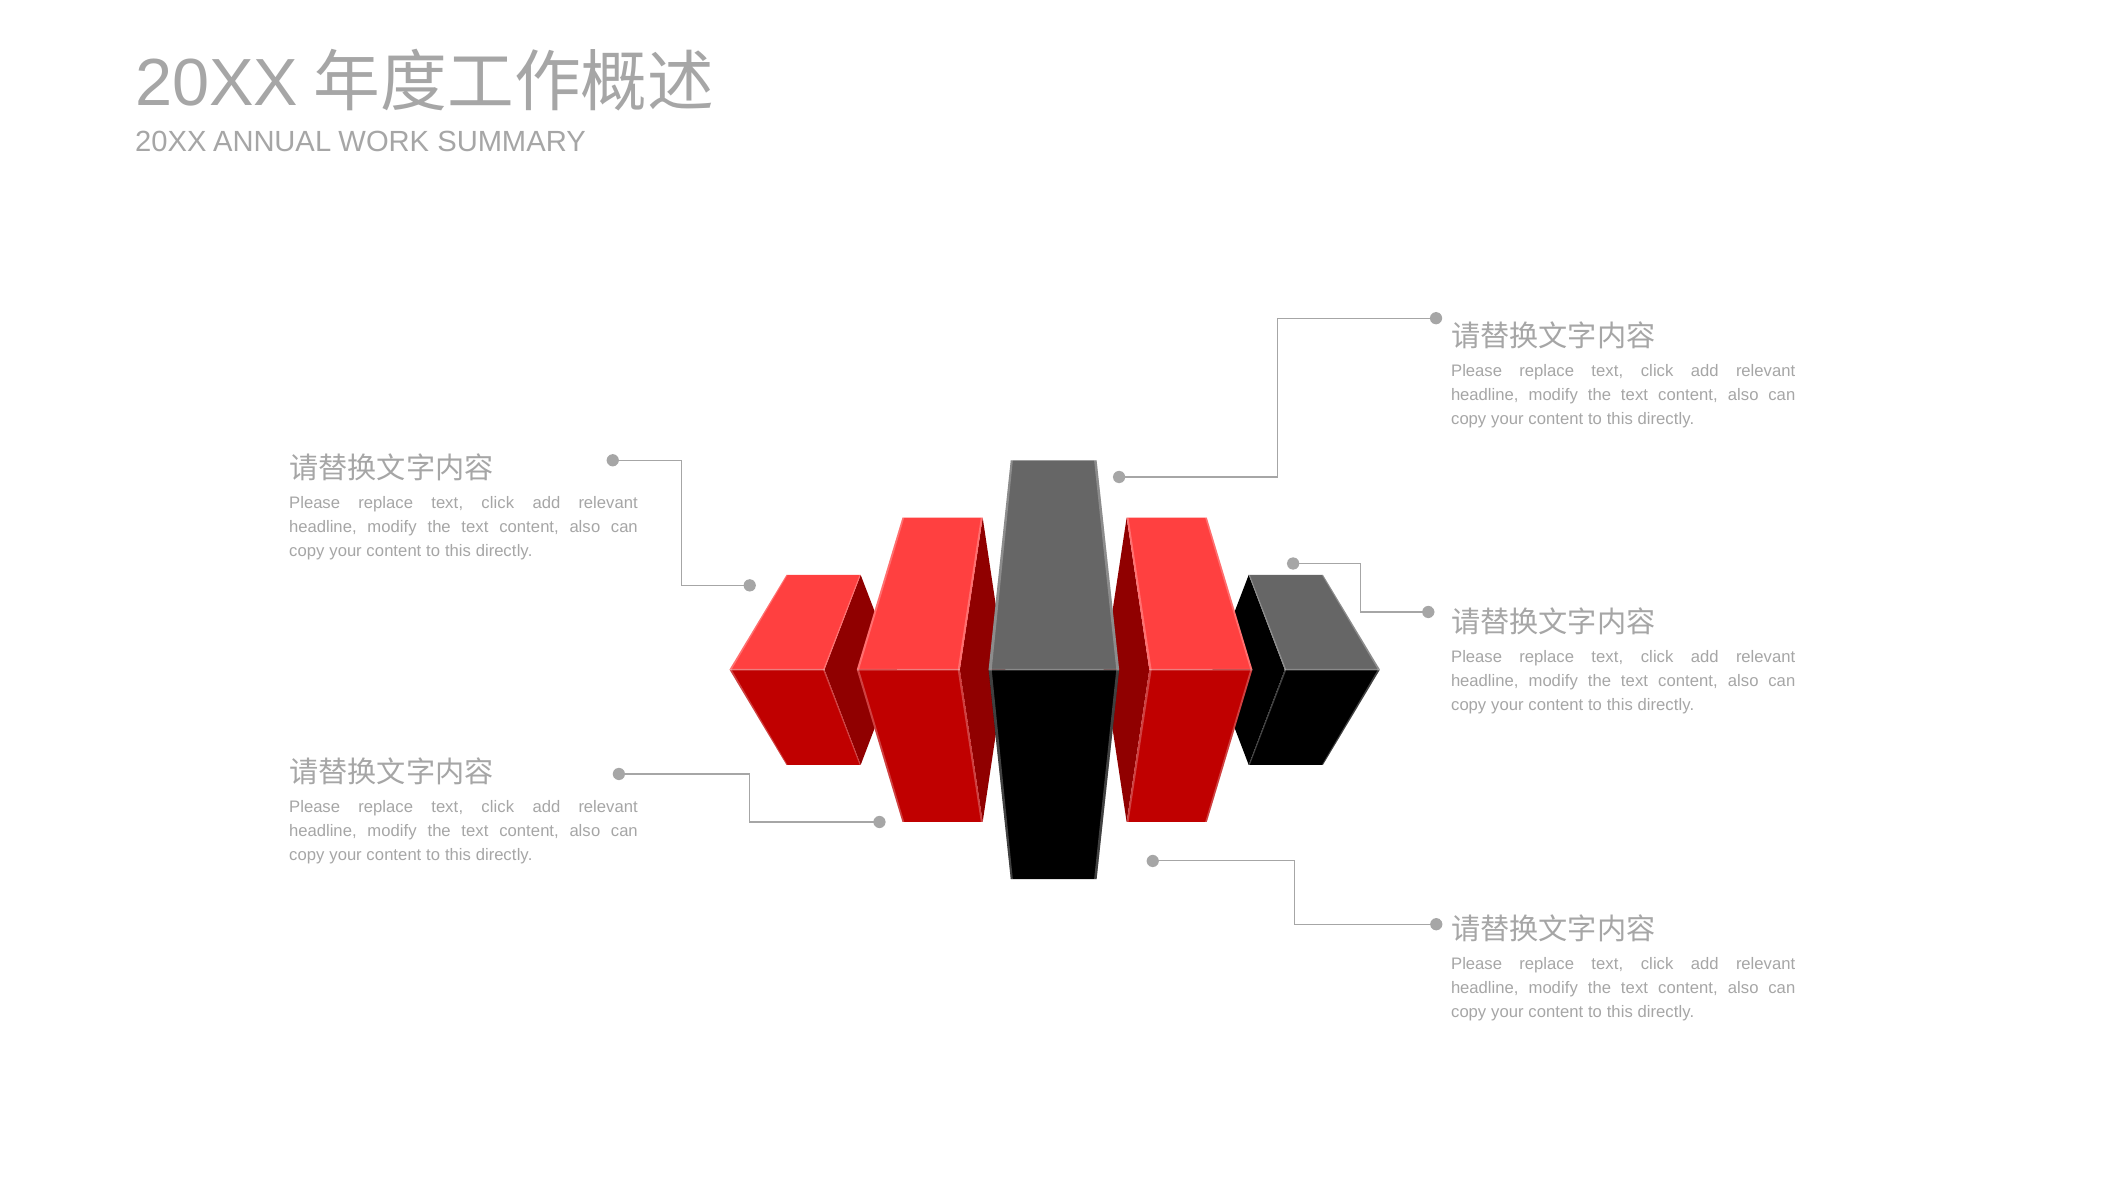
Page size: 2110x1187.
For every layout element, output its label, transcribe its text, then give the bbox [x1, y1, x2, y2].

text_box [1293, 563, 1429, 613]
text_box Please replace text, click add relevant headline, modify the text content, also can copy your content to this directly. [274, 480, 612, 567]
text_box Please replace text, click add relevant headline, modify the text content, also can copy your content to this directly. [1437, 348, 1811, 436]
text_box 20XX年度工作概述 [135, 38, 783, 119]
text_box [618, 774, 880, 823]
text_box Please replace text, click add relevant headline, modify the text content, also can copy your content to this directly. [1436, 941, 1811, 1029]
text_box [612, 460, 750, 586]
text_box 请替换文字内容 [274, 434, 523, 492]
text_box 20XX ANNUAL WORK SUMMARY [135, 122, 596, 158]
text_box Please replace text, click add relevant headline, modify the text content, also can copy your content to this directly. [274, 785, 654, 872]
text_box 请替换文字内容 [1436, 302, 1682, 360]
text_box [1119, 318, 1437, 477]
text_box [729, 460, 1380, 880]
text_box Please replace text, click add relevant headline, modify the text content, also can copy your content to this directly. [1436, 634, 1811, 722]
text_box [1152, 860, 1437, 923]
text_box 请替换文字内容 [1436, 895, 1682, 953]
text_box 请替换文字内容 [1436, 588, 1682, 646]
text_box 请替换文字内容 [274, 739, 523, 796]
